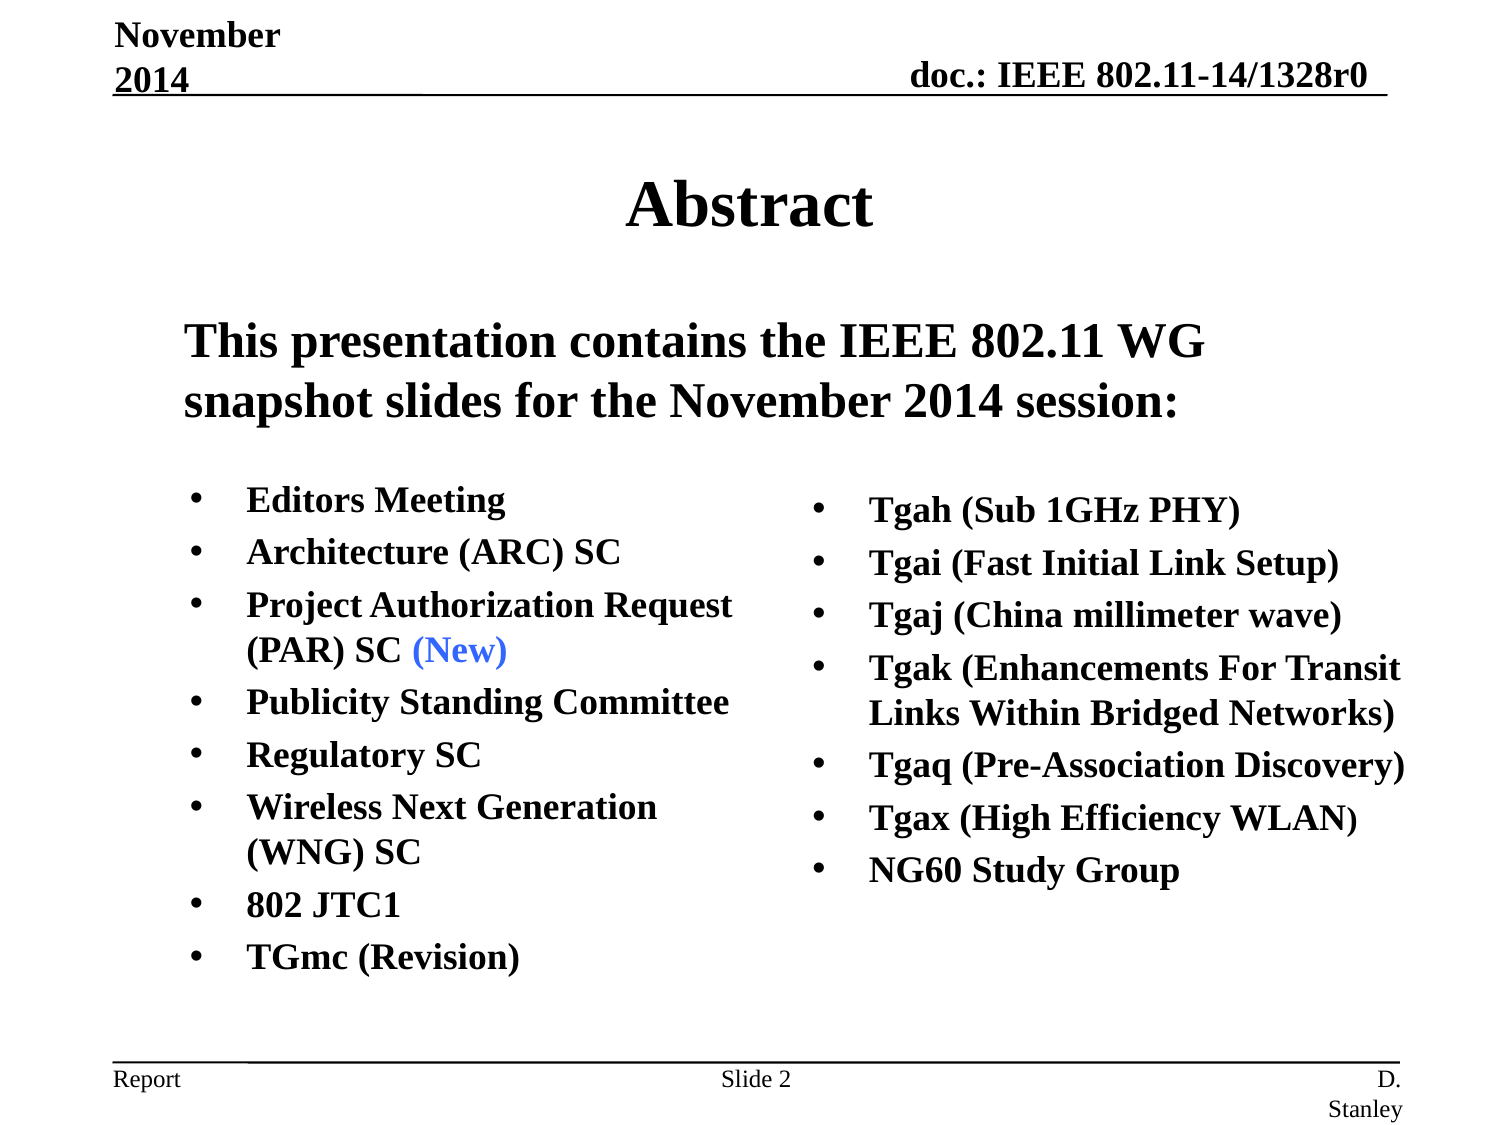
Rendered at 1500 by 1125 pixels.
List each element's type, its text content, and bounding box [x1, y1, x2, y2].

footer D. Stanley, Aruba Networks [1325, 1062, 1402, 1093]
slide_number Slide 2 [712, 1062, 800, 1093]
title Abstract [112, 112, 1388, 288]
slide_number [114, 54, 335, 100]
text_box Editors Meeting Architecture (ARC) SC Project Authorization Request (PAR) SC (New) Publicity Standing Committee Regulatory SC Wireless Next Generation (WNG) SC 802 JTC1 TGmc (Revision) Tgah (Sub 1GHz PHY) Tgai (Fast Initial Link Setup) Tgaj (China millimeter wave) Tgak (Enhancements For Transit Links Within Bridged Networks) Tgaq (Pre-Association Discovery) Tgax (High Efficiency WLAN) NG60 Study Group [174, 425, 1450, 1000]
list This presentation contains the IEEE 802.11 WG snapshot slides for the November 2014 session: [112, 299, 1388, 438]
